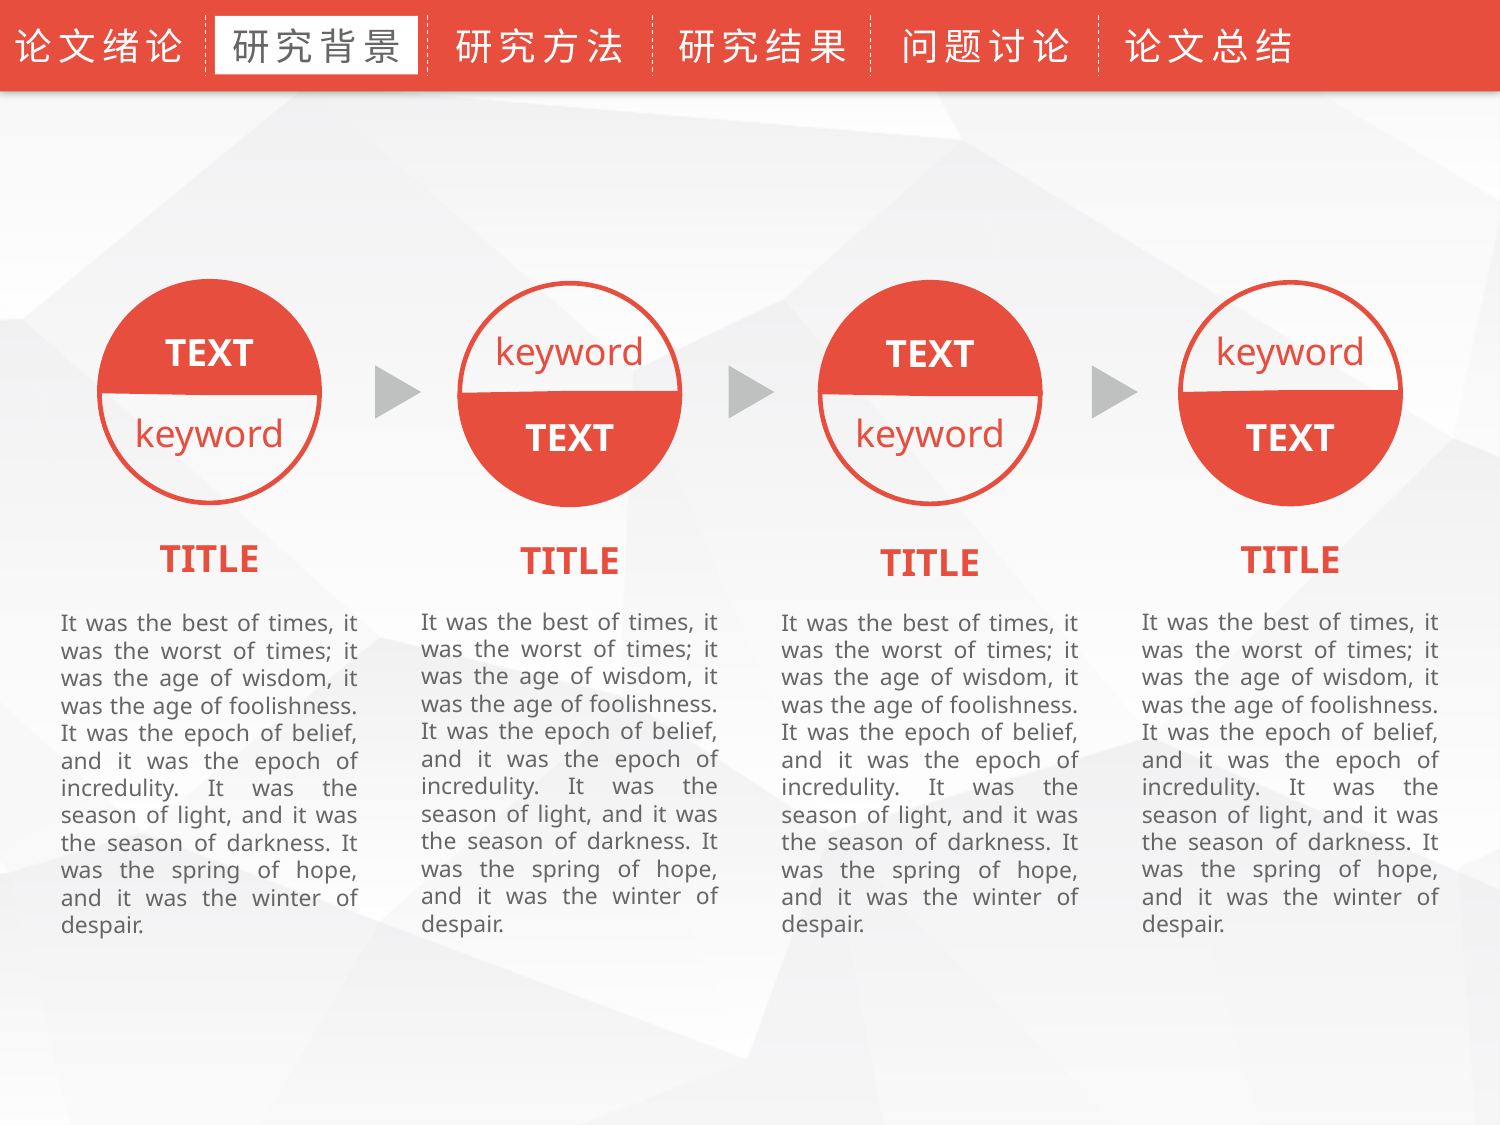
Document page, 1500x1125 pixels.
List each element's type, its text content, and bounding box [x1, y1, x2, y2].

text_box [680, 365, 820, 419]
text_box 研究方法 [440, 15, 652, 76]
text_box TITLE [139, 527, 280, 587]
text_box 研究结果 [871, 15, 876, 76]
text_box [375, 365, 459, 419]
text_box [459, 283, 680, 505]
text_box TITLE [1220, 529, 1361, 589]
text_box TITLE [499, 529, 640, 590]
text_box 问题讨论 [886, 15, 1098, 76]
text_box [1041, 365, 1138, 419]
text_box 论文绪论 [0, 15, 205, 76]
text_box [99, 281, 320, 503]
text_box 研究背景 [213, 15, 420, 76]
text_box 论文总结 [1109, 15, 1322, 76]
text_box [0, 0, 1500, 92]
text_box It was the best of times, it was the worst of times; it was the age of wisdom, it was the age of foolishness. It was the epoch of belief, and it was the epoch of incredulity. It was the season of light, and it was the season of darkness. It was the spring of hope, and it was the winter of despair. [766, 600, 1094, 945]
text_box TITLE [860, 531, 1001, 591]
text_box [1180, 282, 1401, 504]
text_box 论文绪论 [206, 15, 211, 76]
picture [0, 92, 1500, 1125]
text_box It was the best of times, it was the worst of times; it was the age of wisdom, it was the age of foolishness. It was the epoch of belief, and it was the epoch of incredulity. It was the season of light, and it was the season of darkness. It was the spring of hope, and it was the winter of despair. [406, 599, 734, 944]
text_box It was the best of times, it was the worst of times; it was the age of wisdom, it was the age of foolishness. It was the epoch of belief, and it was the epoch of incredulity. It was the season of light, and it was the season of darkness. It was the spring of hope, and it was the winter of despair. [46, 601, 373, 946]
text_box 研究结果 [663, 15, 870, 76]
text_box It was the best of times, it was the worst of times; it was the age of wisdom, it was the age of foolishness. It was the epoch of belief, and it was the epoch of incredulity. It was the season of light, and it was the season of darkness. It was the spring of hope, and it was the winter of despair. [1127, 600, 1454, 945]
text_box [820, 282, 1041, 504]
